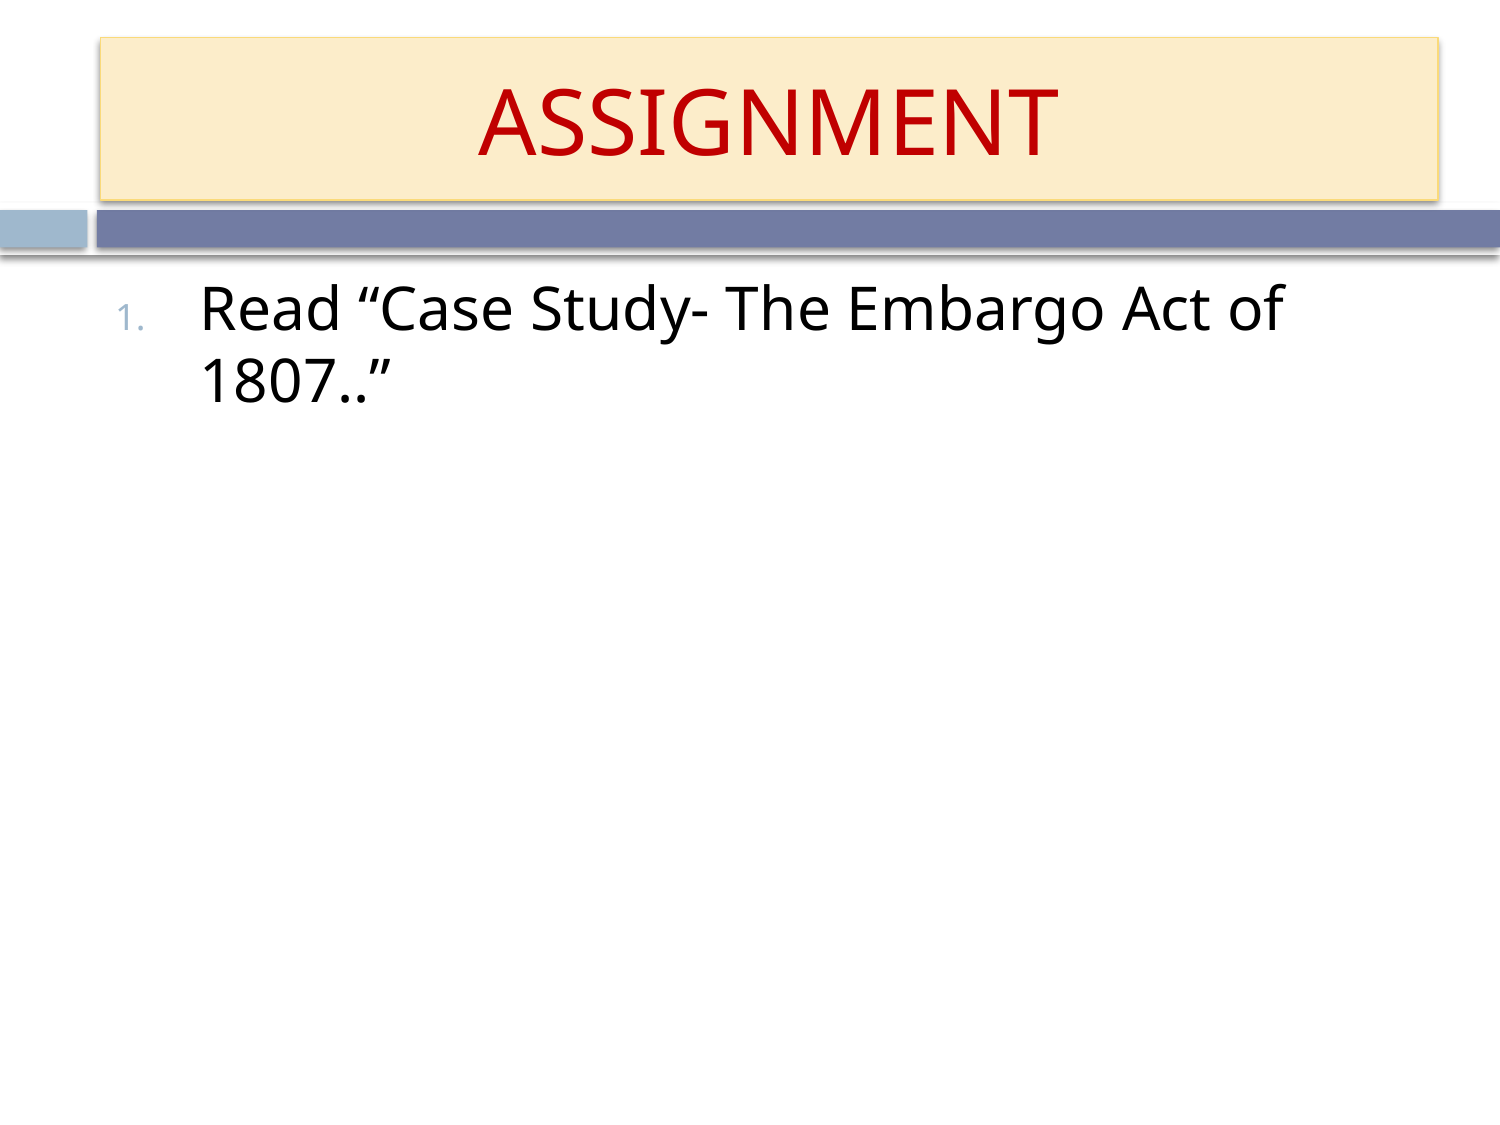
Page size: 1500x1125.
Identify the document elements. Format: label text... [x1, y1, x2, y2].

title ASSIGNMENT [100, 37, 1439, 201]
list Read “Case Study- The Embargo Act of 1807..” [100, 262, 1438, 1000]
